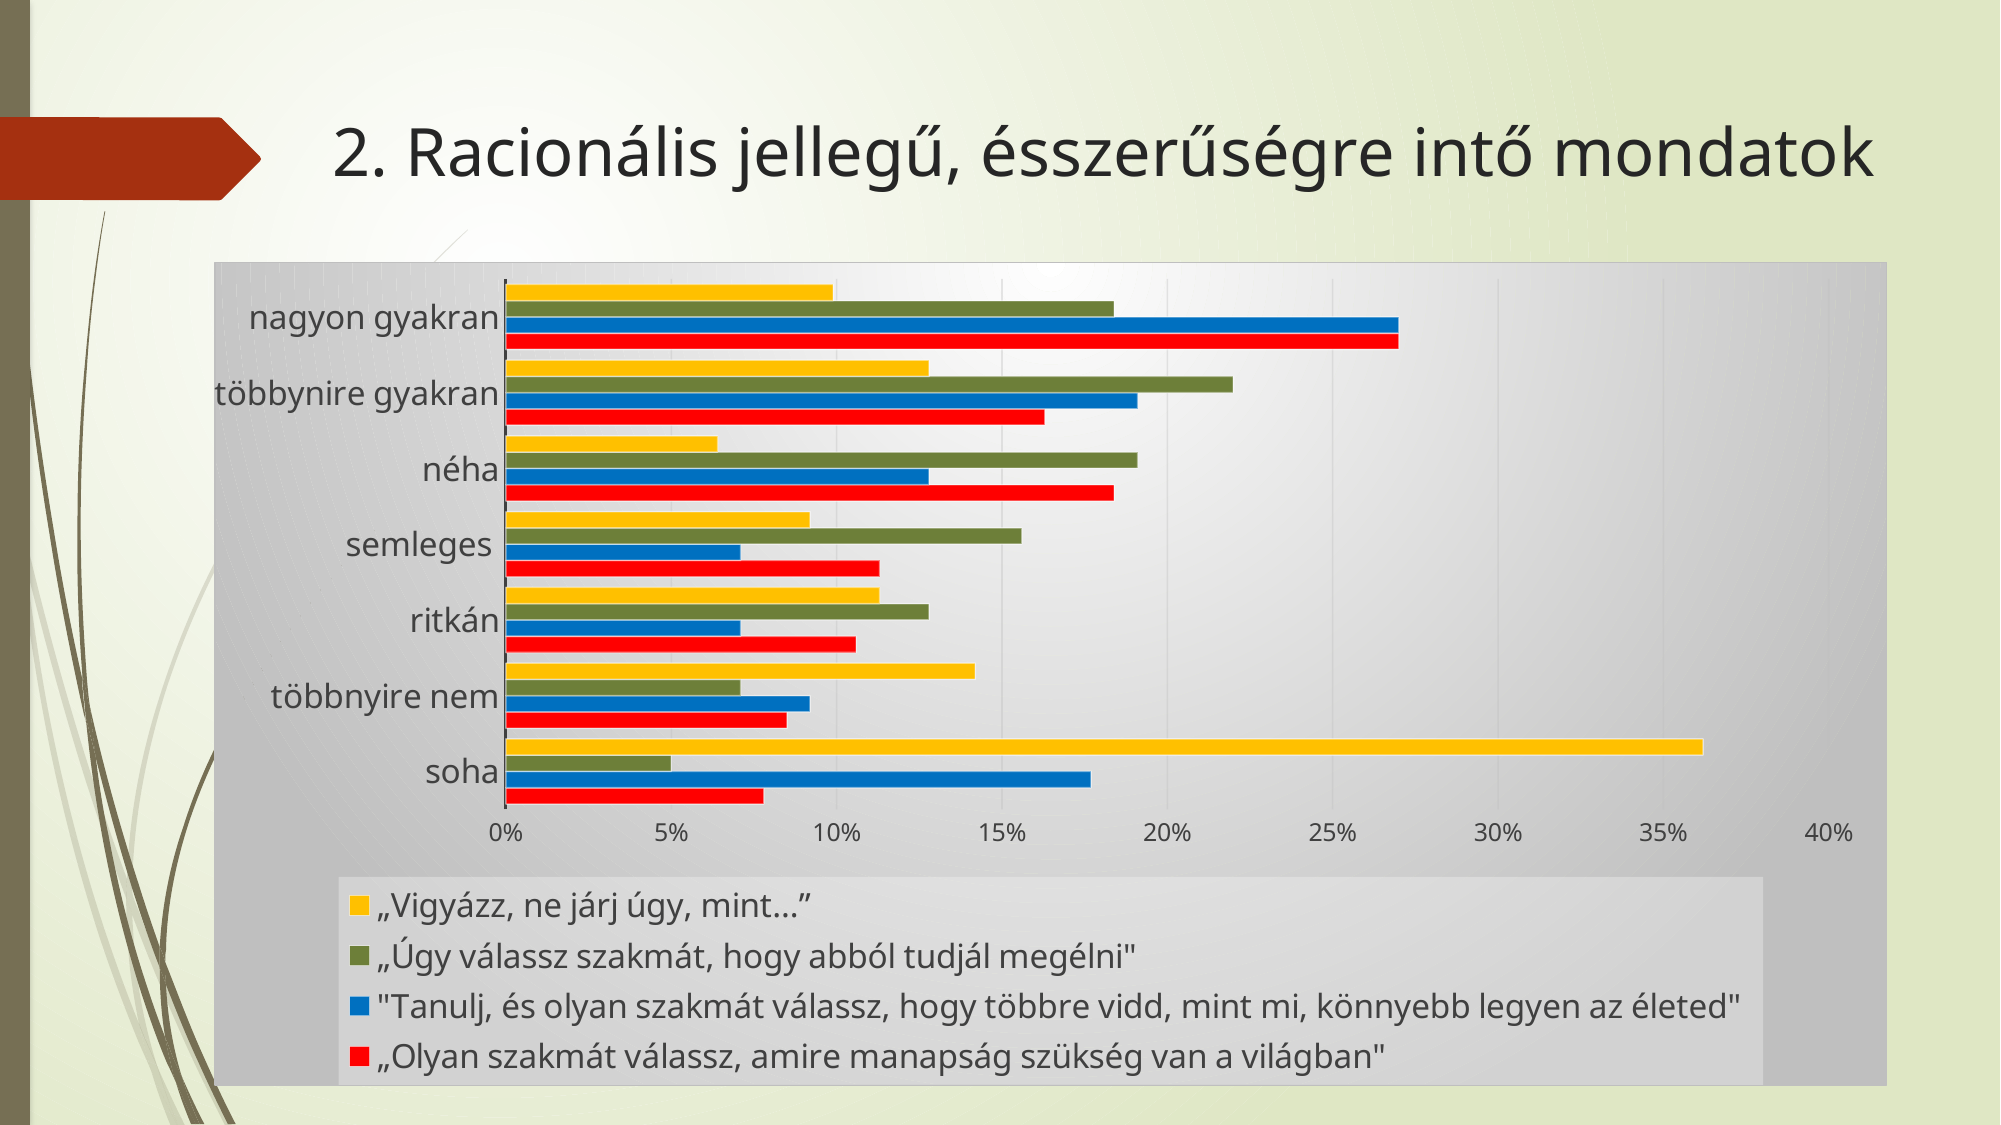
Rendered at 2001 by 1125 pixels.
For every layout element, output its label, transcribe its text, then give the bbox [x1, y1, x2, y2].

title 2. Racionális jellegű, ésszerűségre intő mondatok [280, 102, 1929, 241]
chart [214, 261, 1888, 1086]
